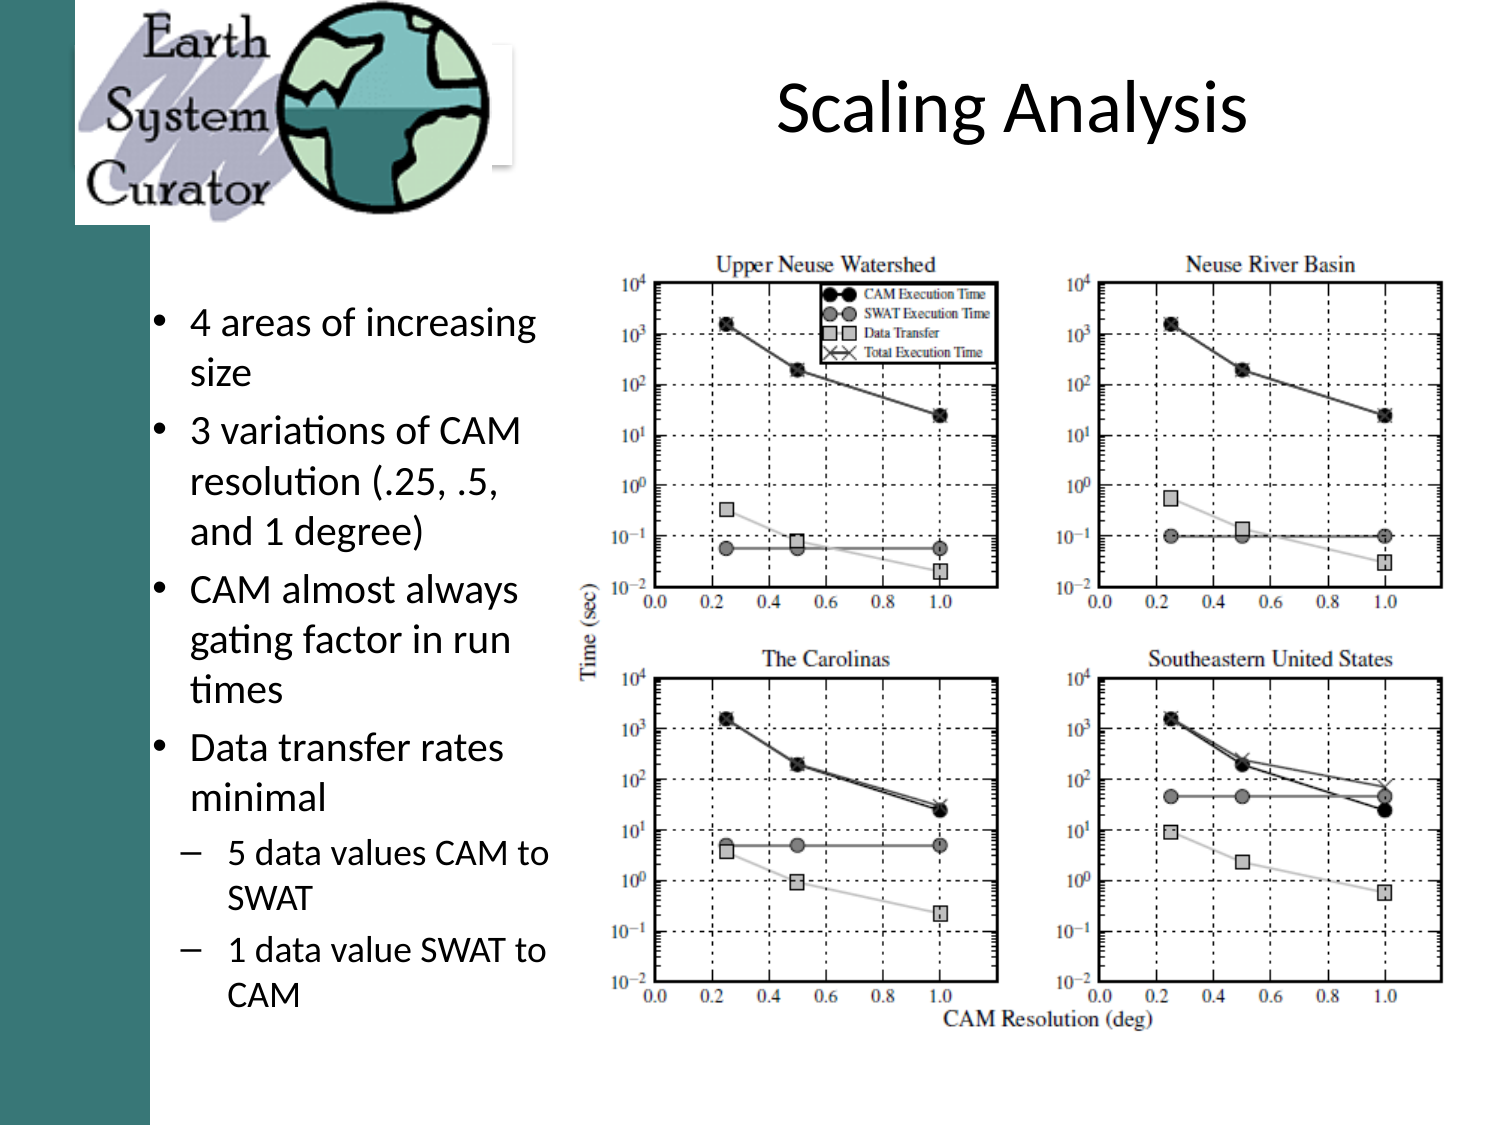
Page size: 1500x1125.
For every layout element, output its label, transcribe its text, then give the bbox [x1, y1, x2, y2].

picture [549, 225, 1488, 1055]
picture [75, 0, 492, 225]
list 4 areas of increasing size 3 variations of CAM resolution (.25, .5, and 1 degree) CAM almost always gating factor in run times Data transfer rates minimal 5 data values CAM to SWAT 1 data value SWAT to CAM [137, 287, 544, 1055]
title Scaling Analysis [599, 49, 1426, 156]
